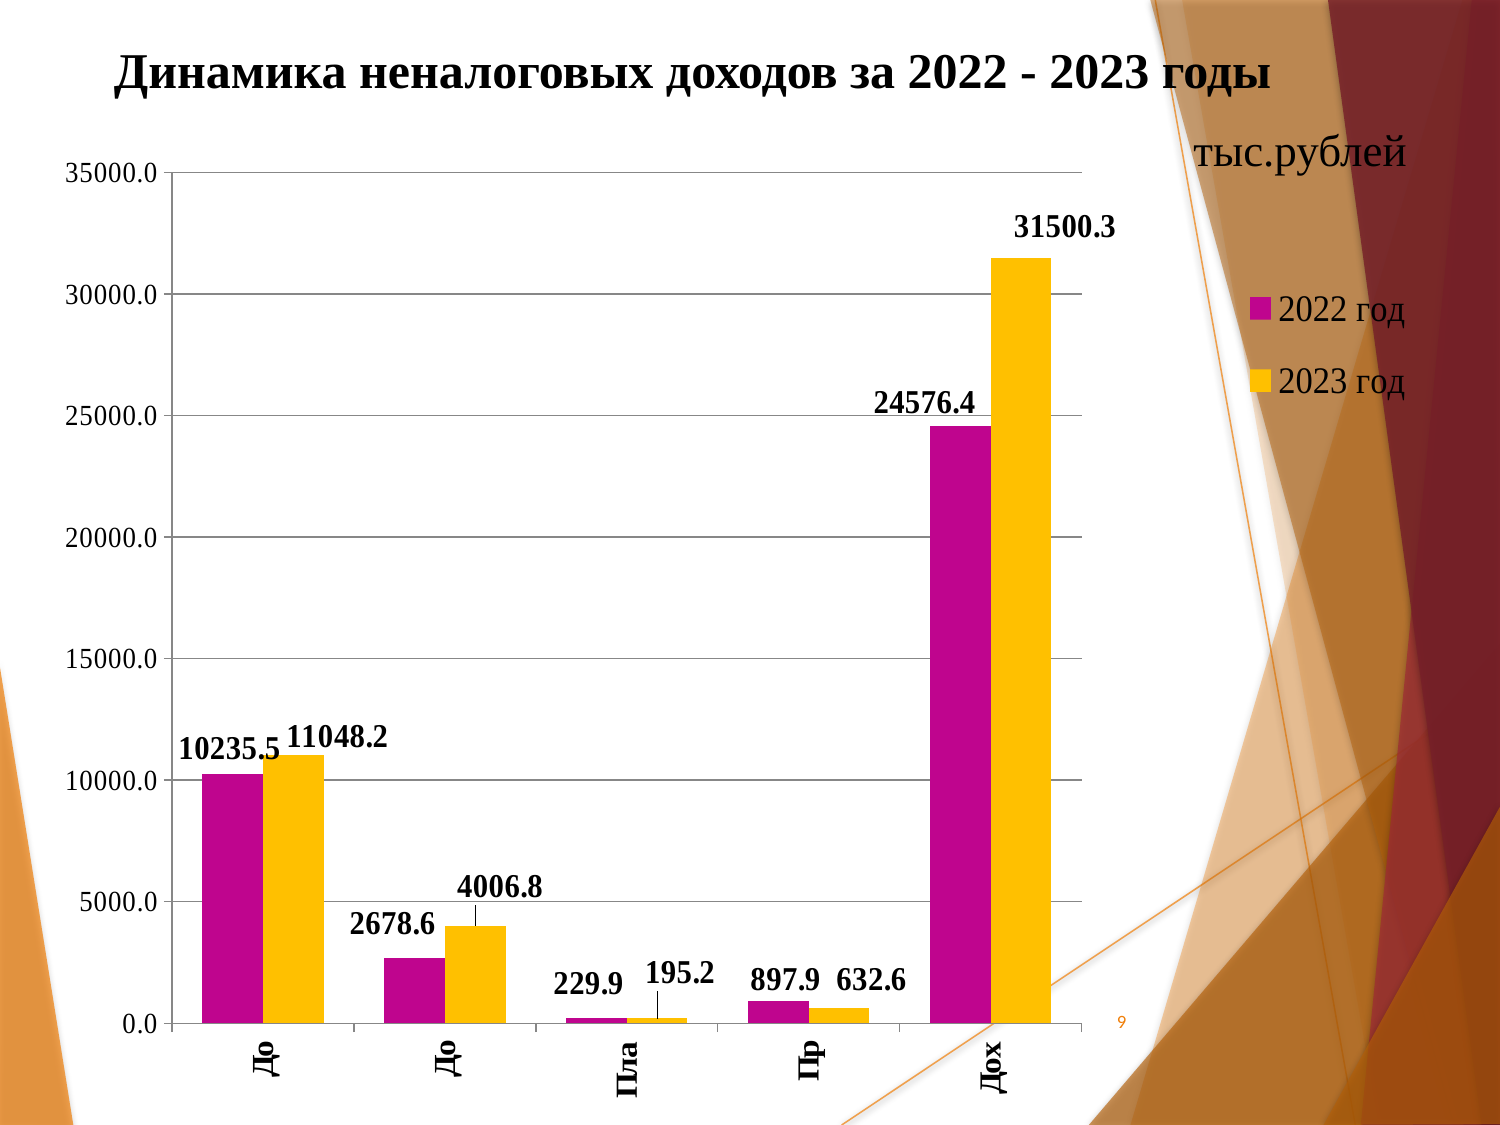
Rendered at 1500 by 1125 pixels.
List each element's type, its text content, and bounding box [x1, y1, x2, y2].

text_box тыс.рублей [1139, 113, 1461, 183]
title Динамика неналоговых доходов за 2022 - 2023 годы [17, 30, 1368, 114]
chart [64, 136, 1436, 1125]
